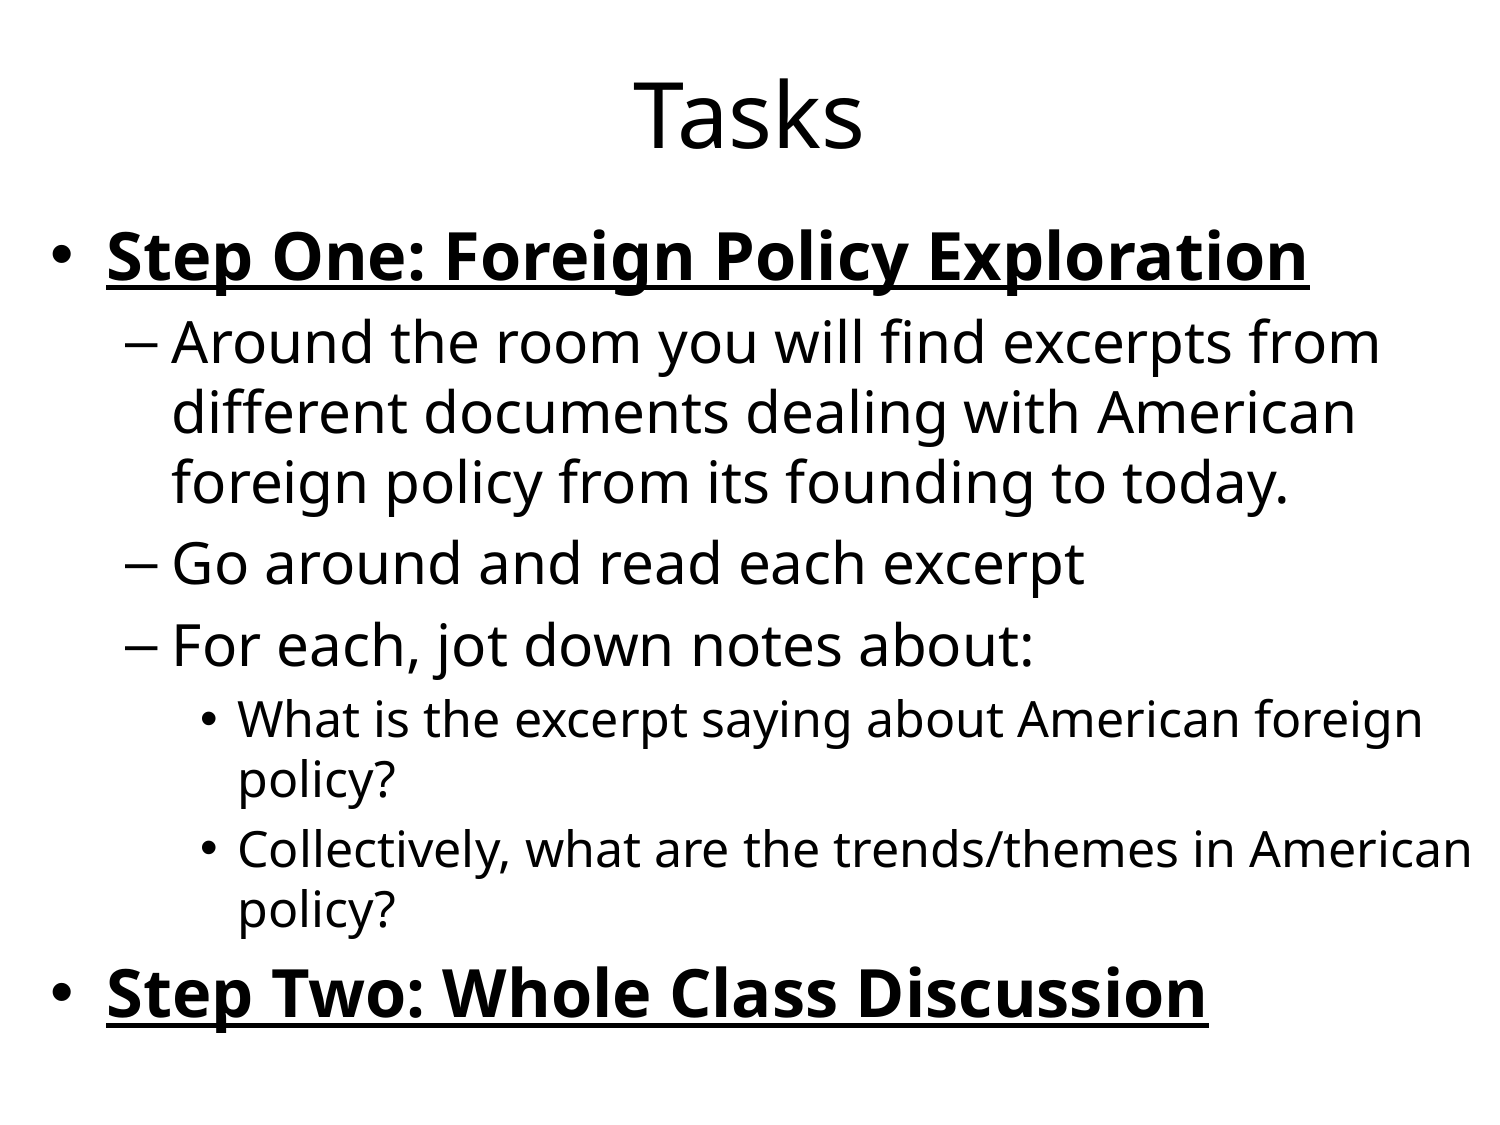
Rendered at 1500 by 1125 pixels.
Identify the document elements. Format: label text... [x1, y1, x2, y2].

title Tasks [75, 18, 1425, 205]
list Step One: Foreign Policy Exploration Around the room you will find excerpts from different documents dealing with American foreign policy from its founding to today. Go around and read each excerpt For each, jot down notes about: What is the excerpt saying about American foreign policy? Collectively, what are the trends/themes in American policy? Step Two: Whole Class Discussion [35, 205, 1500, 1091]
